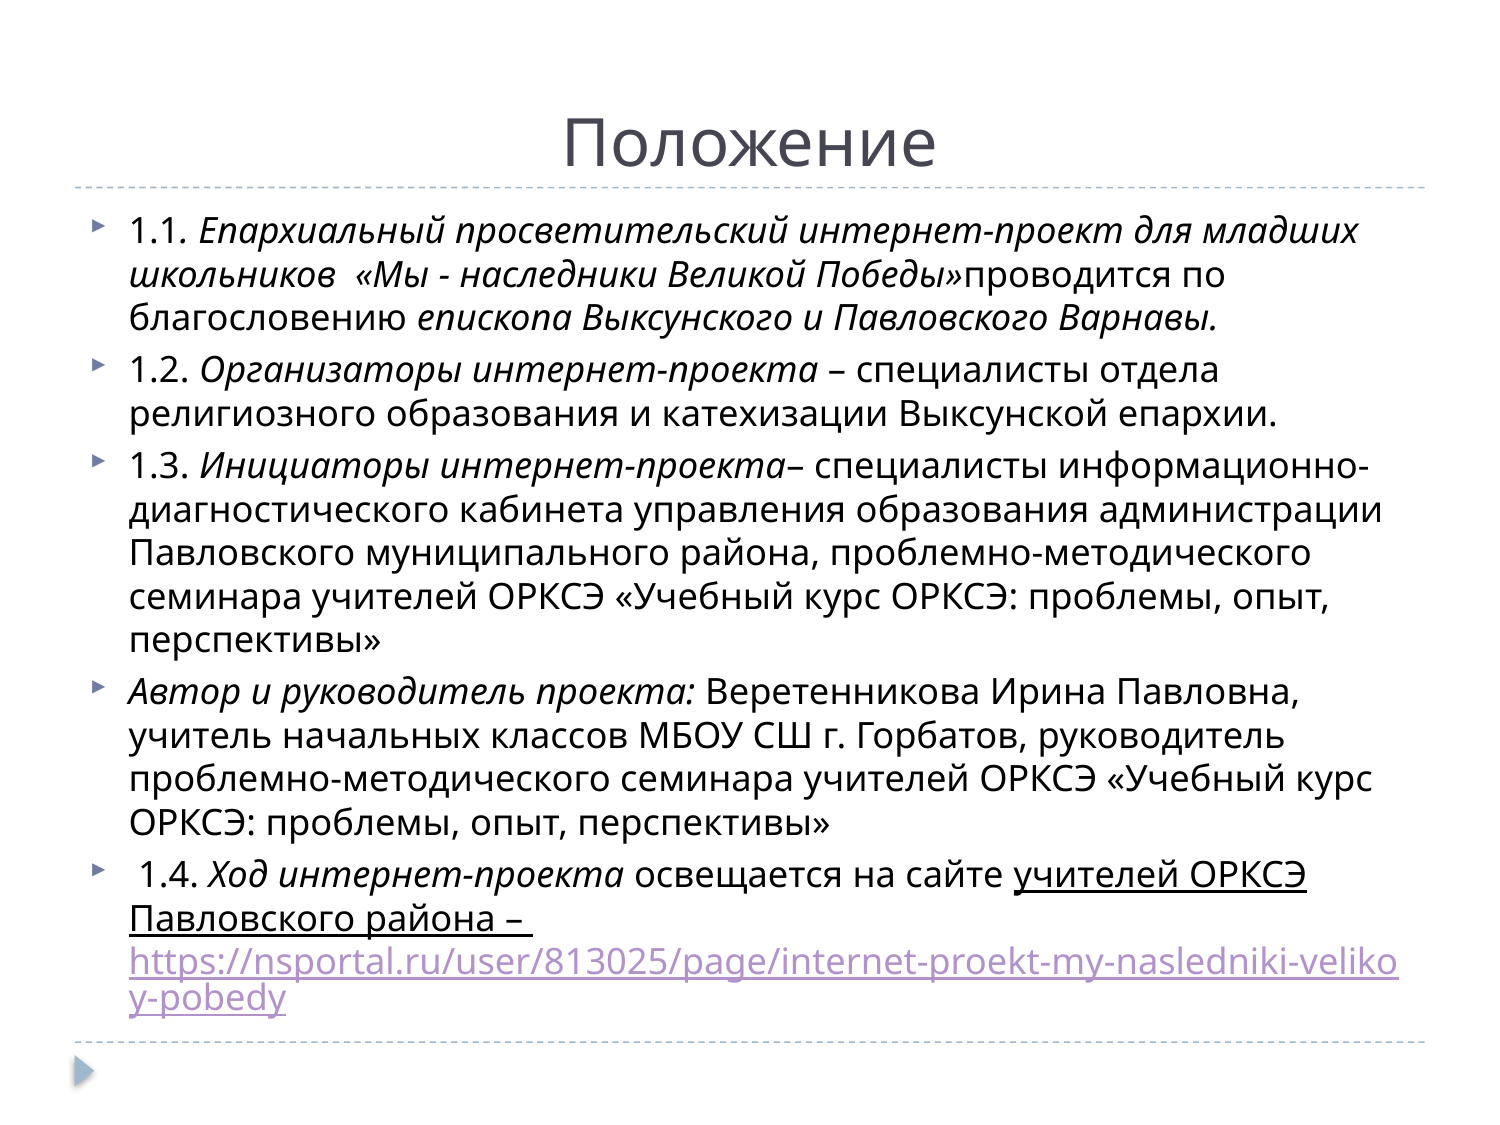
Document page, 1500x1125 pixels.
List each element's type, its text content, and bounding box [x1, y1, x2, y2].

title Положение [75, 24, 1425, 188]
list 1.1. Епархиальный просветительский интернет-проект для младших школьников «Мы - наследники Великой Победы»проводится по благословению епископа Выксунского и Павловского Варнавы. 1.2. Организаторы интернет-проекта – специалисты отдела религиозного образования и катехизации Выксунской епархии. 1.3. Инициаторы интернет-проекта– специалисты информационно-диагностического кабинета управления образования администрации Павловского муниципального района, проблемно-методического семинара учителей ОРКСЭ «Учебный курс ОРКСЭ: проблемы, опыт, перспективы» Автор и руководитель проекта: Веретенникова Ирина Павловна, учитель начальных классов МБОУ СШ г. Горбатов, руководитель проблемно-методического семинара учителей ОРКСЭ «Учебный курс ОРКСЭ: проблемы, опыт, перспективы» 1.4. Ход интернет-проекта освещается на сайте учителей ОРКСЭ Павловского района – https://nsportal.ru/user/813025/page/internet-proekt-my-nasledniki-velikoy-pobedy [75, 200, 1425, 1010]
